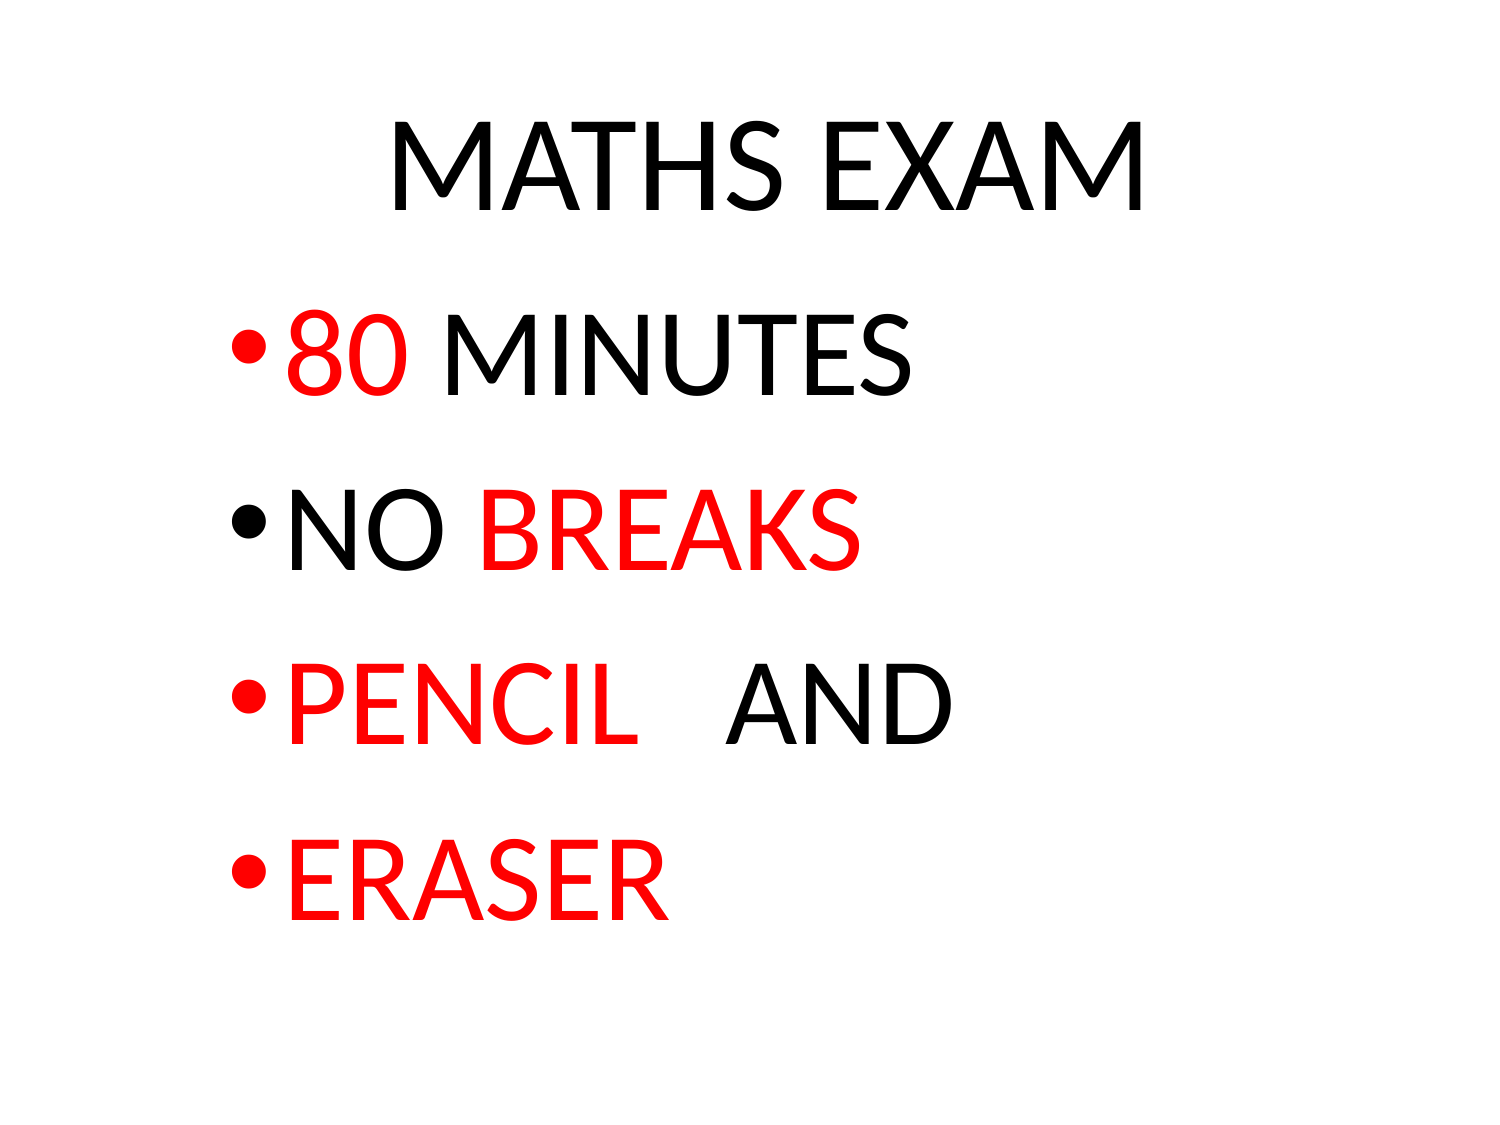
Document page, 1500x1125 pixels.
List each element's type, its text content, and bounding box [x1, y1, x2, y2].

list 80 MINUTES NO BREAKS PENCIL AND ERASER [212, 262, 1238, 1005]
title MATHS EXAM [75, 50, 1425, 238]
